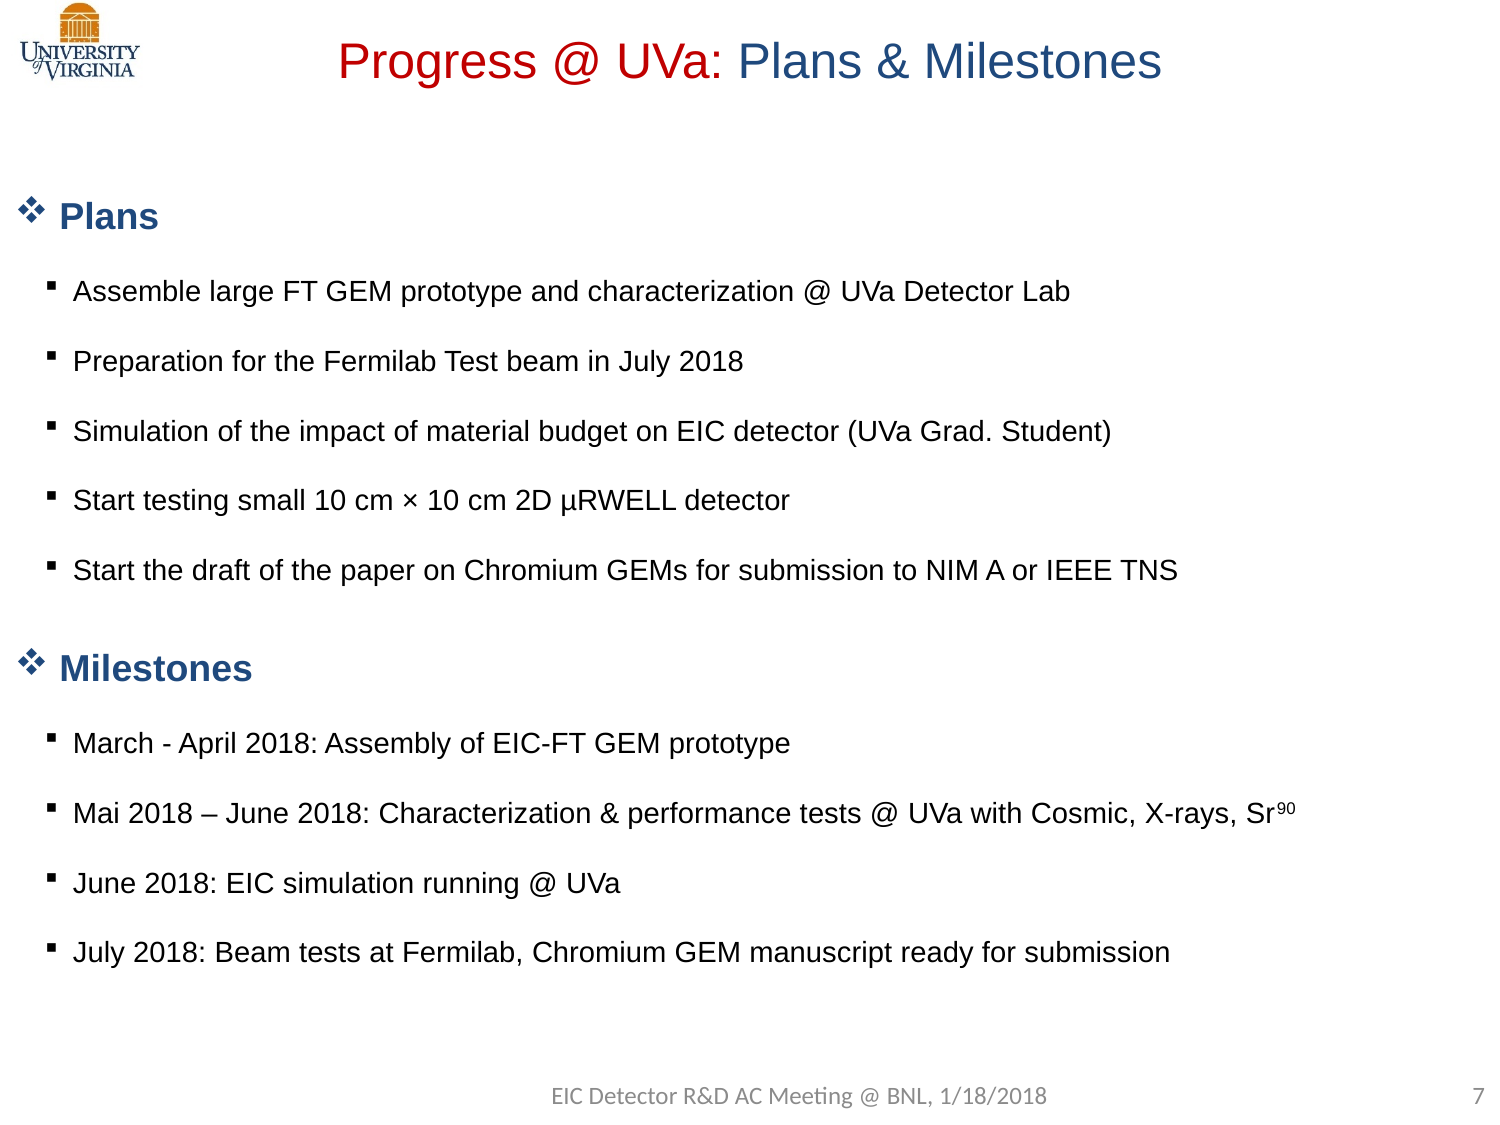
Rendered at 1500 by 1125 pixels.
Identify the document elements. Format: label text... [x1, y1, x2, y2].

text_box Plans Assemble large FT GEM prototype and characterization @ UVa Detector Lab Preparation for the Fermilab Test beam in July 2018 Simulation of the impact of material budget on EIC detector (UVa Grad. Student) Start testing small 10 cm × 10 cm 2D µRWELL detector Start the draft of the paper on Chromium GEMs for submission to NIM A or IEEE TNS Milestones March - April 2018: Assembly of EIC-FT GEM prototype Mai 2018 – June 2018: Characterization & performance tests @ UVa with Cosmic, X-rays, Sr90 June 2018: EIC simulation running @ UVa July 2018: Beam tests at Fermilab, Chromium GEM manuscript ready for submission [0, 139, 1500, 977]
slide_number 7 [1149, 1065, 1500, 1125]
footer EIC Detector R&D AC Meeting @ BNL, 1/18/2018 [512, 1065, 1088, 1125]
text_box Progress @ UVa: Plans & Milestones [0, 0, 1500, 88]
